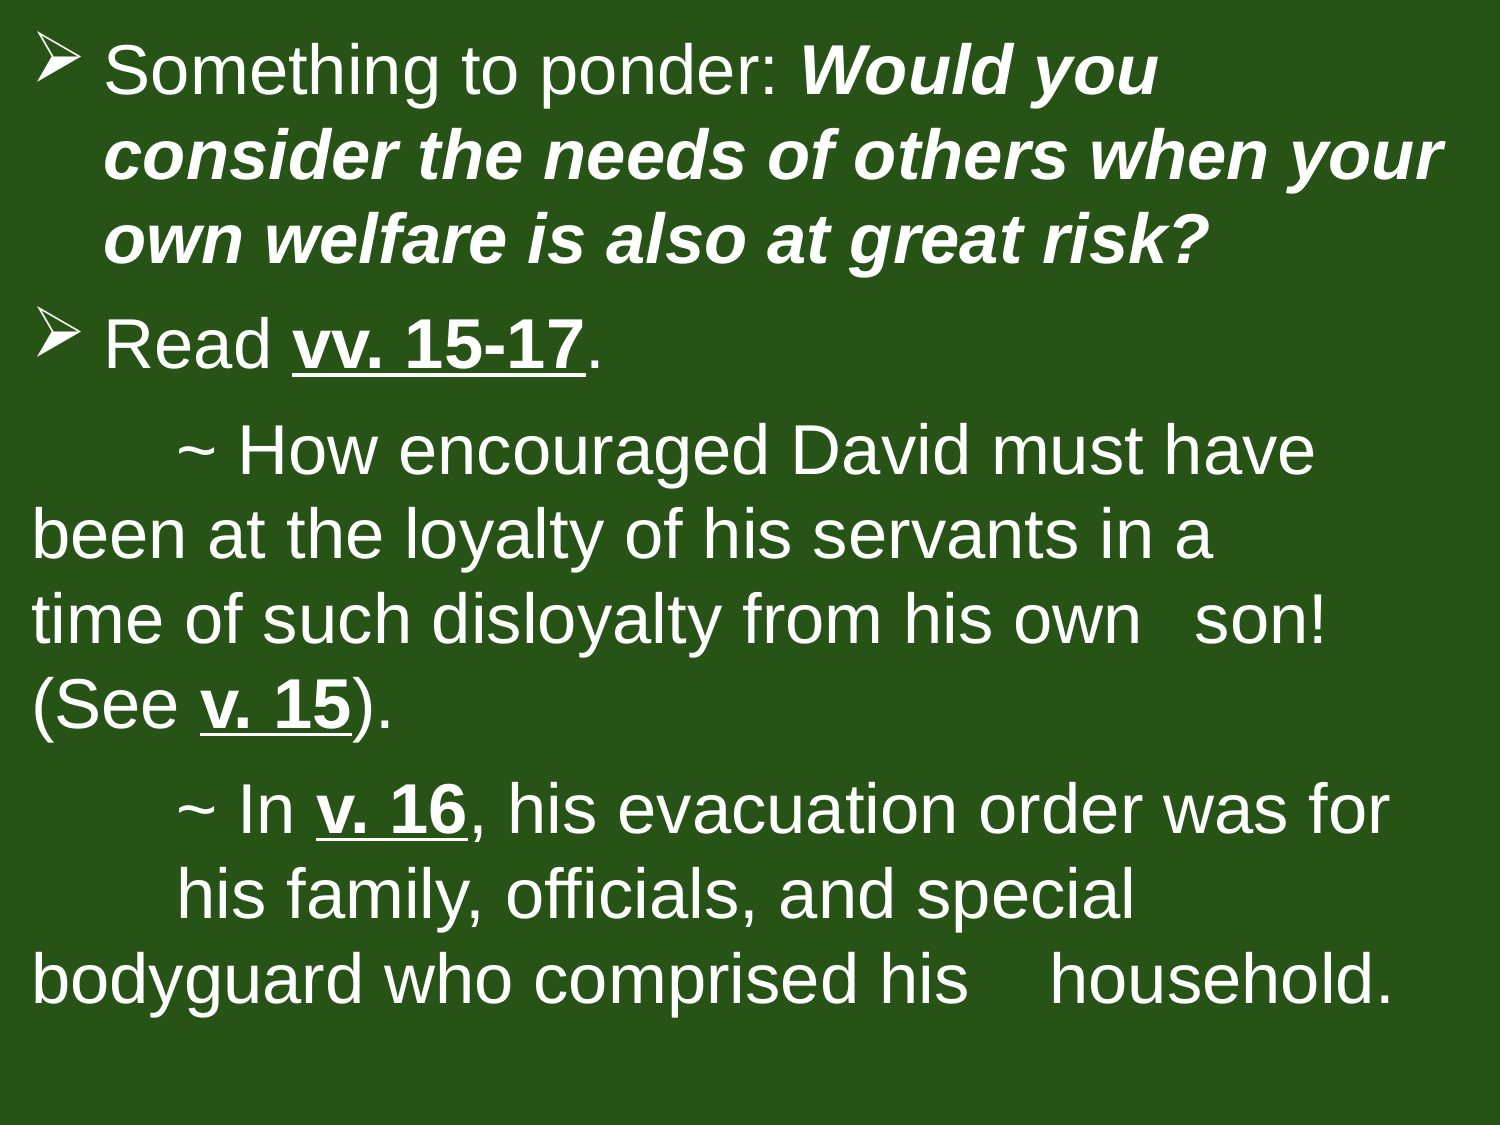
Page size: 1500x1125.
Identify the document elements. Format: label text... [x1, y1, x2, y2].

subtitle Something to ponder: Would you consider the needs of others when your own welfare is also at great risk? Read vv. 15-17. ~ How encouraged David must have been at the loyalty of his servants in a time of such disloyalty from his own son! (See v. 15). ~ In v. 16, his evacuation order was for his family, officials, and special bodyguard who comprised his household. [16, 16, 1486, 1108]
